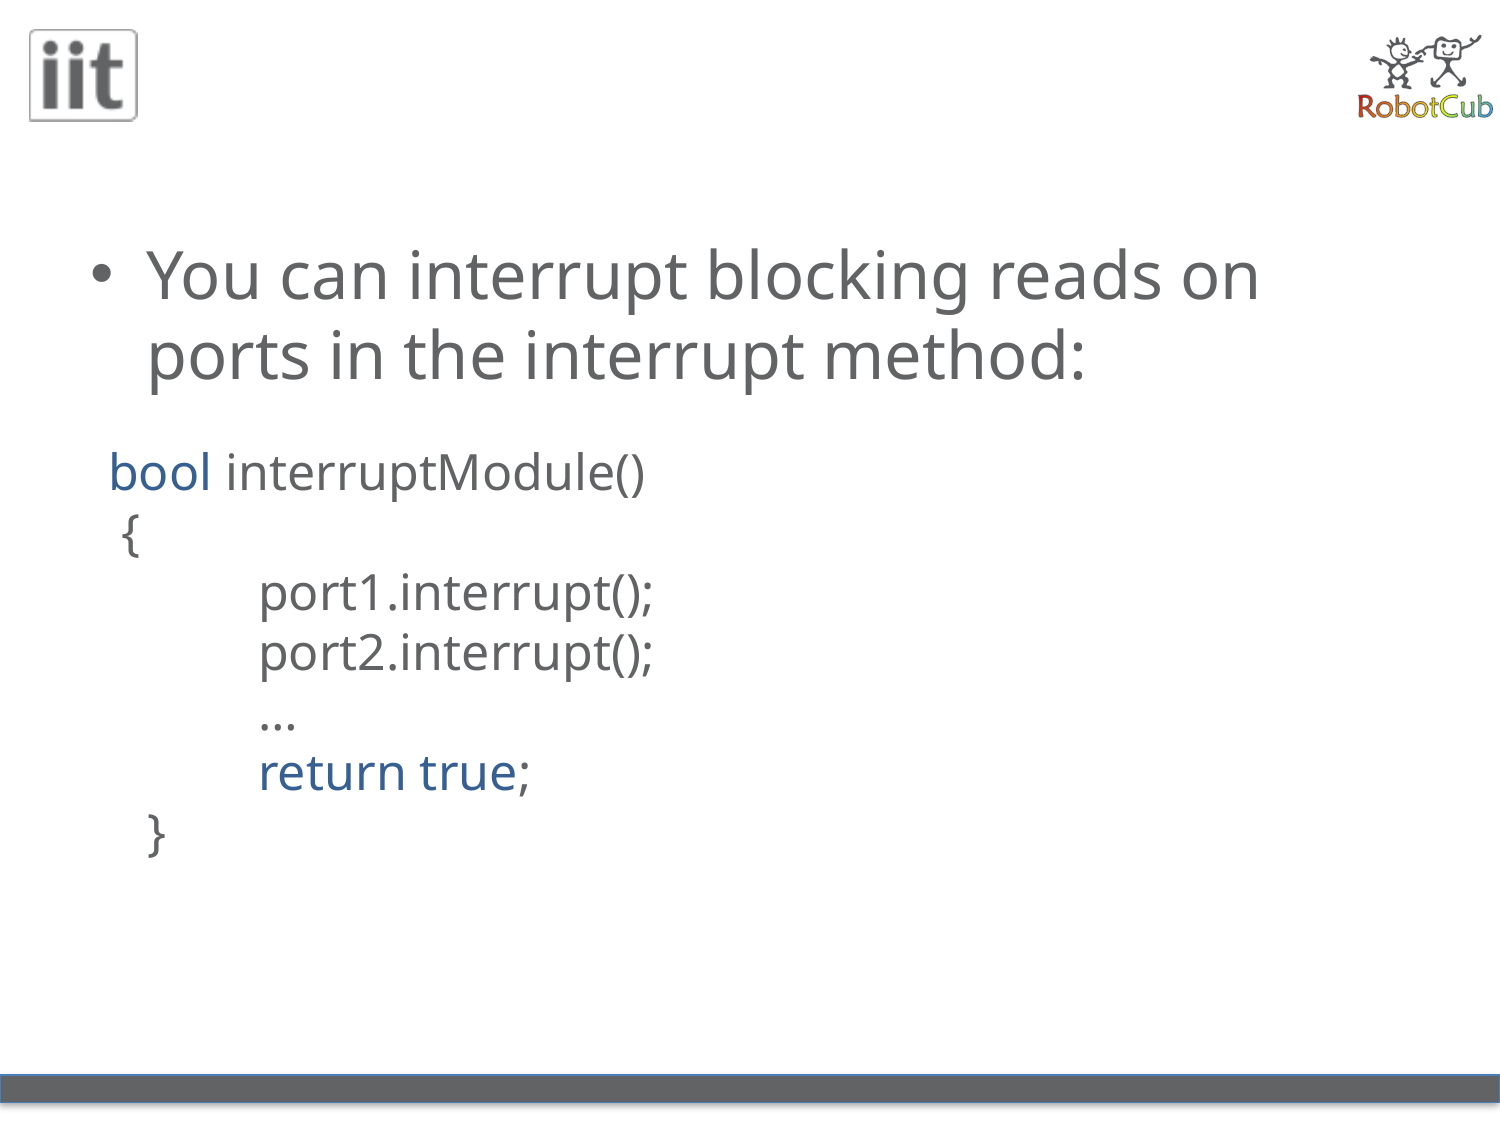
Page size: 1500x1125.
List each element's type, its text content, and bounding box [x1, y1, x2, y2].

text_box bool interruptModule() { port1.interrupt(); port2.interrupt(); … return true; } [93, 433, 1313, 869]
picture [1356, 29, 1494, 122]
picture [29, 29, 138, 122]
list You can interrupt blocking reads on ports in the interrupt method: [75, 224, 1425, 1005]
